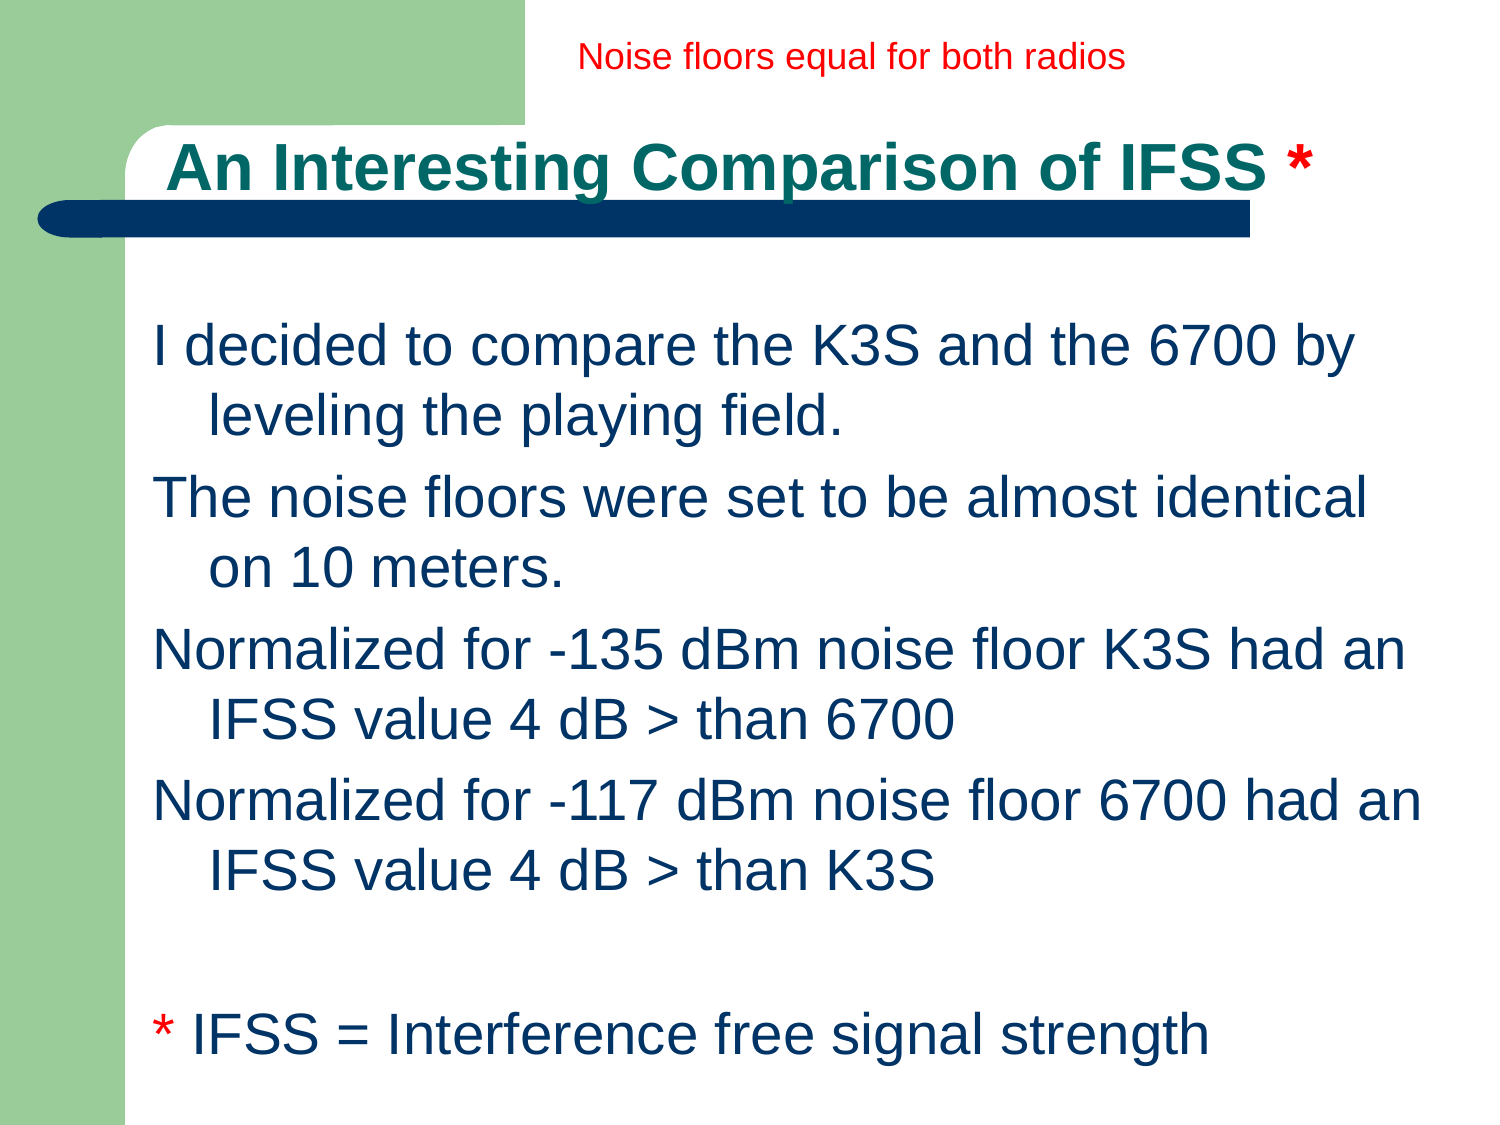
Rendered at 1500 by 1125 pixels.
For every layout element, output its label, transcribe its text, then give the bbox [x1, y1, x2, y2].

list I decided to compare the K3S and the 6700 by leveling the playing field. The noise floors were set to be almost identical on 10 meters. Normalized for -135 dBm noise floor K3S had an IFSS value 4 dB > than 6700 Normalized for -117 dBm noise floor 6700 had an IFSS value 4 dB > than K3S * IFSS = Interference free signal strength [137, 299, 1451, 1001]
title An Interesting Comparison of IFSS * [149, 124, 1426, 213]
text_box Noise floors equal for both radios [562, 24, 1188, 85]
